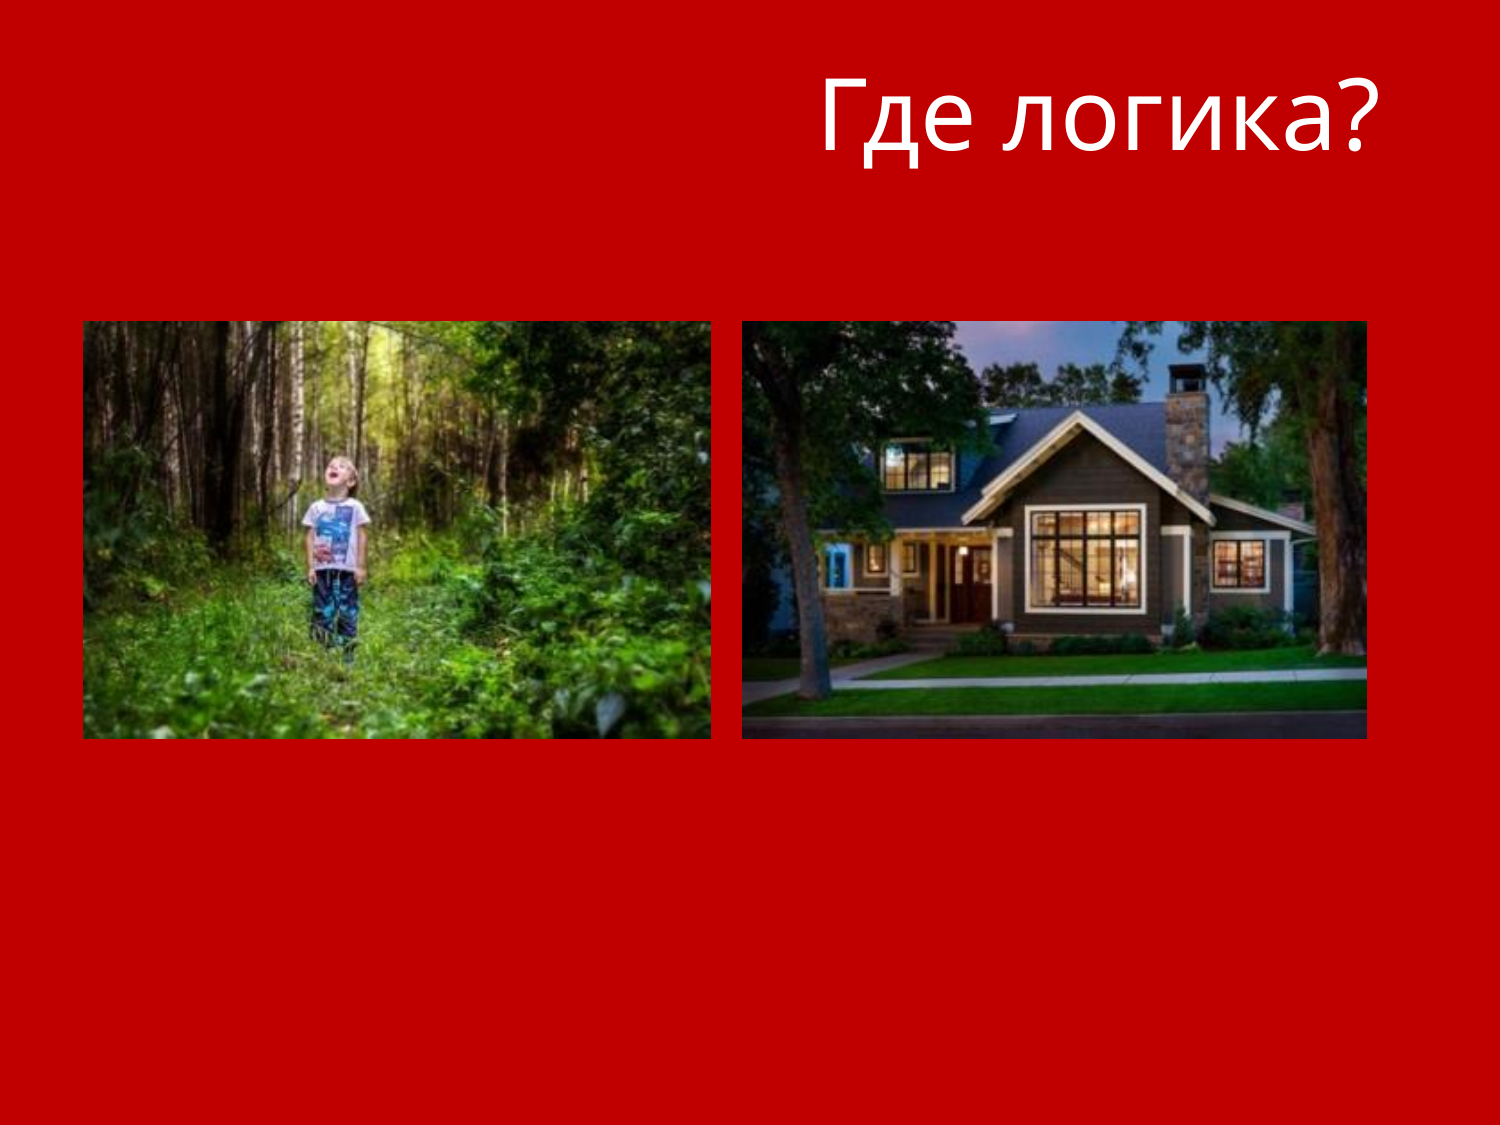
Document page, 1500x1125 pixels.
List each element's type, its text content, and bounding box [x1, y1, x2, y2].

picture [83, 321, 711, 740]
picture [742, 321, 1367, 740]
text_box Где логика? [801, 42, 1397, 178]
